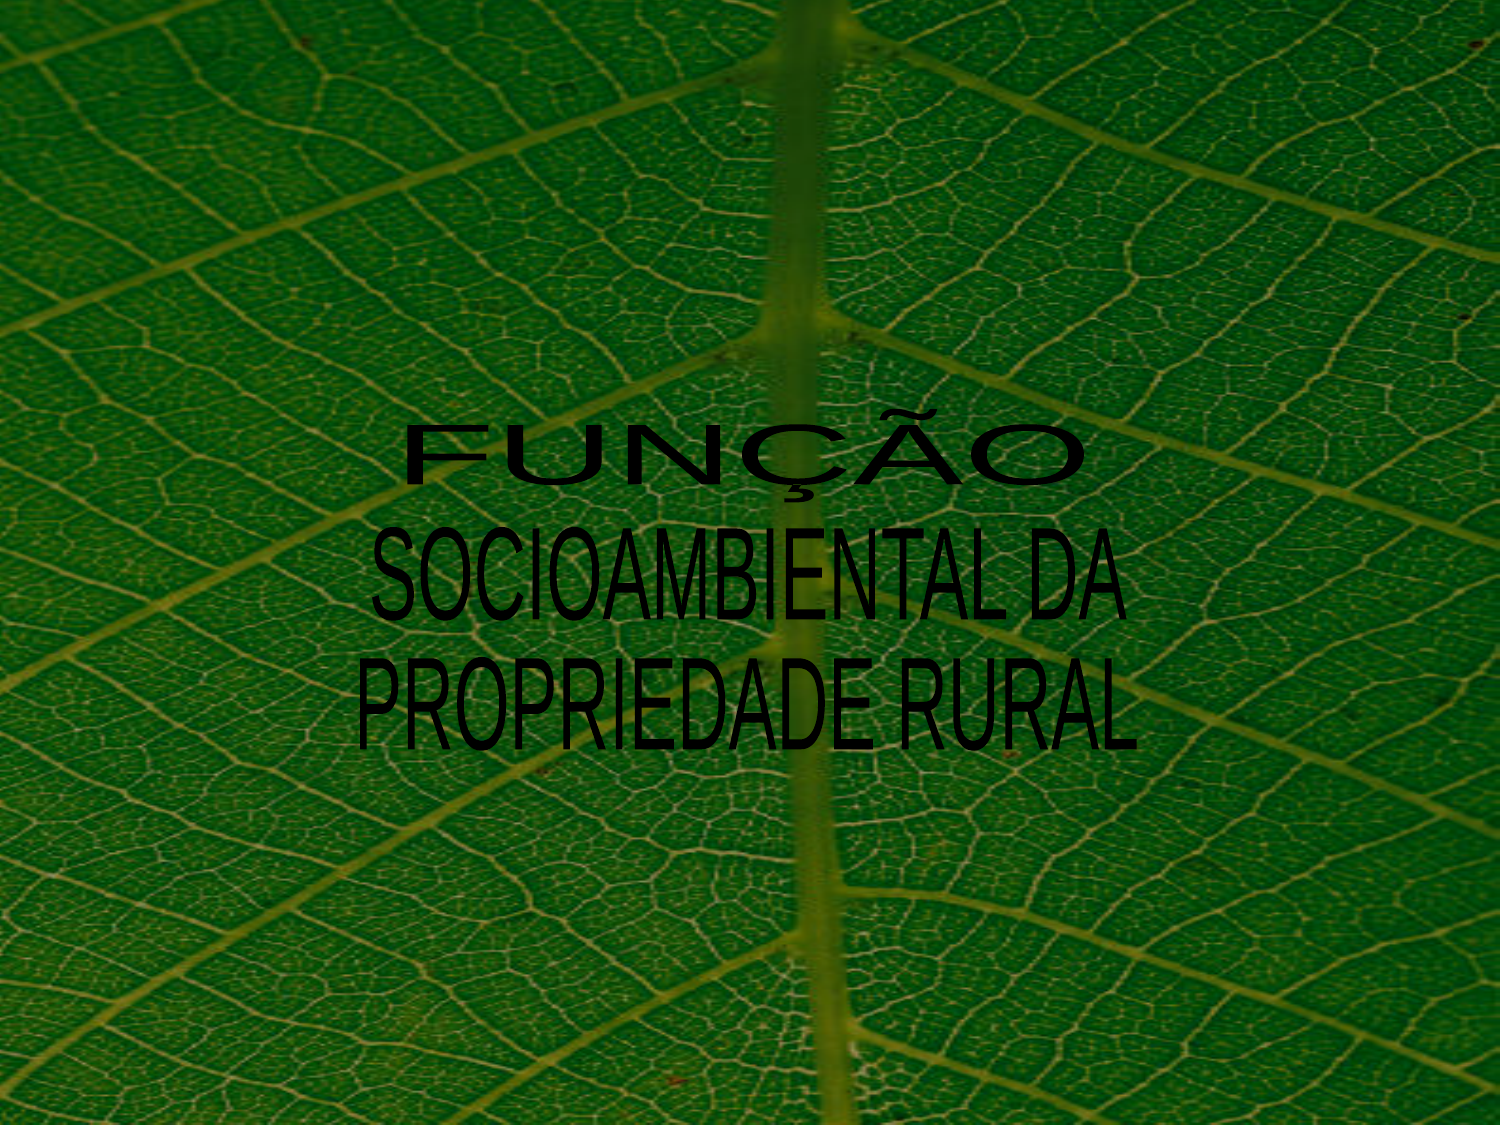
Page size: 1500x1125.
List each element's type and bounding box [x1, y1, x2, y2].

list [0, 0, 1500, 1125]
